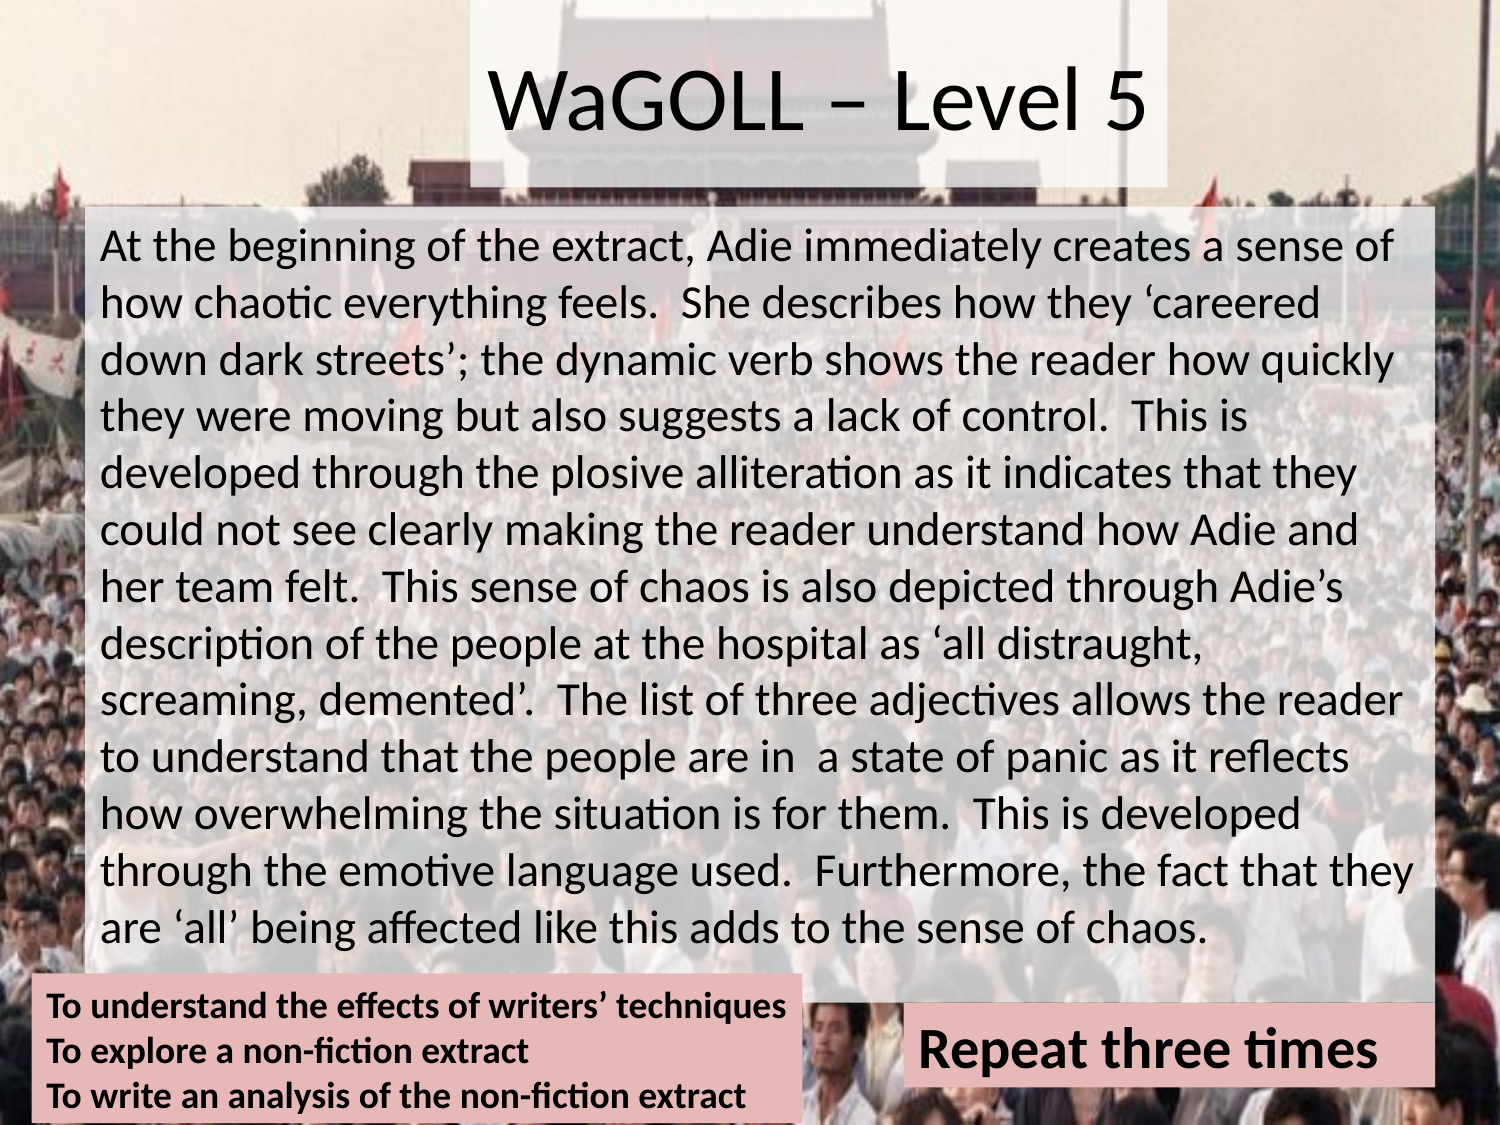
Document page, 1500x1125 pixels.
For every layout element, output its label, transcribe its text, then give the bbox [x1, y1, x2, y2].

text_box To understand the effects of writers’ techniques To explore a non-fiction extract To write an analysis of the non-fiction extract [31, 973, 803, 1124]
picture [0, 0, 1500, 1125]
title WaGOLL – Level 5 [470, 0, 1168, 188]
text_box Repeat three times [903, 1002, 1436, 1088]
list At the beginning of the extract, Adie immediately creates a sense of how chaotic everything feels. She describes how they ‘careered down dark streets’; the dynamic verb shows the reader how quickly they were moving but also suggests a lack of control. This is developed through the plosive alliteration as it indicates that they could not see clearly making the reader understand how Adie and her team felt. This sense of chaos is also depicted through Adie’s description of the people at the hospital as ‘all distraught, screaming, demented’. The list of three adjectives allows the reader to understand that the people are in a state of panic as it reflects how overwhelming the situation is for them. This is developed through the emotive language used. Furthermore, the fact that they are ‘all’ being affected like this adds to the sense of chaos. [85, 206, 1436, 1003]
